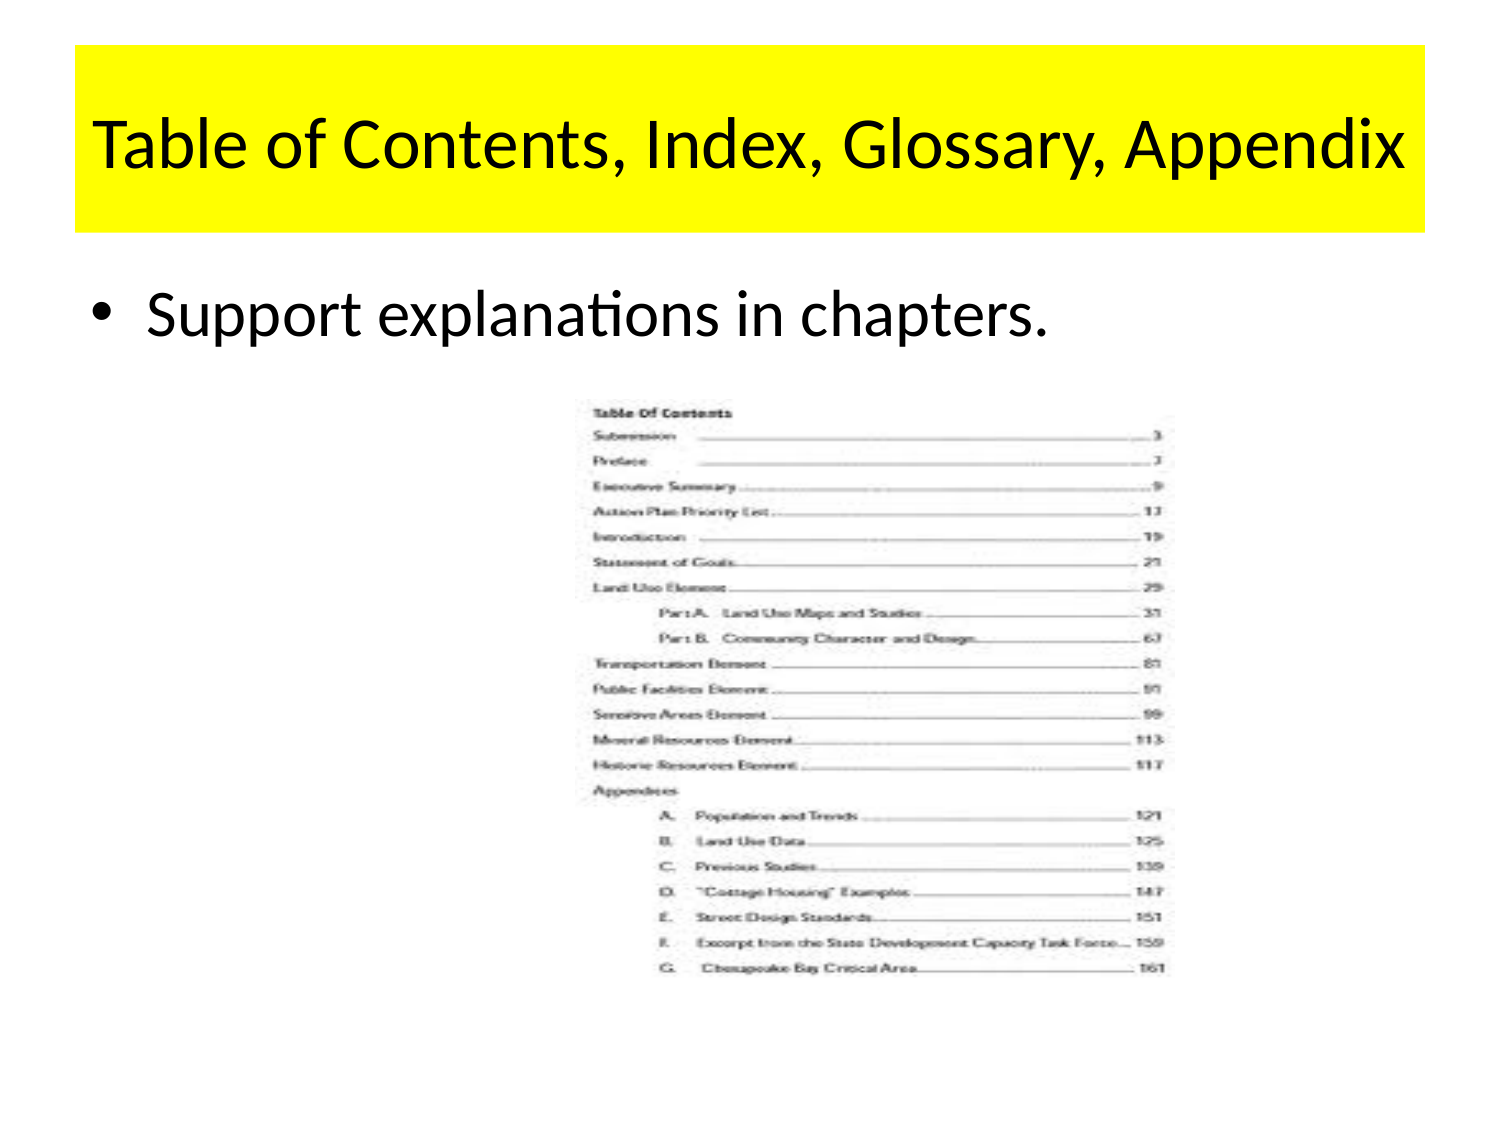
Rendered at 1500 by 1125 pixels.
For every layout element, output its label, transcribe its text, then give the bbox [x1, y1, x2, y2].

title Table of Contents, Index, Glossary, Appendix [75, 45, 1425, 233]
list Support explanations in chapters. [75, 262, 1425, 1005]
picture [574, 399, 1176, 988]
